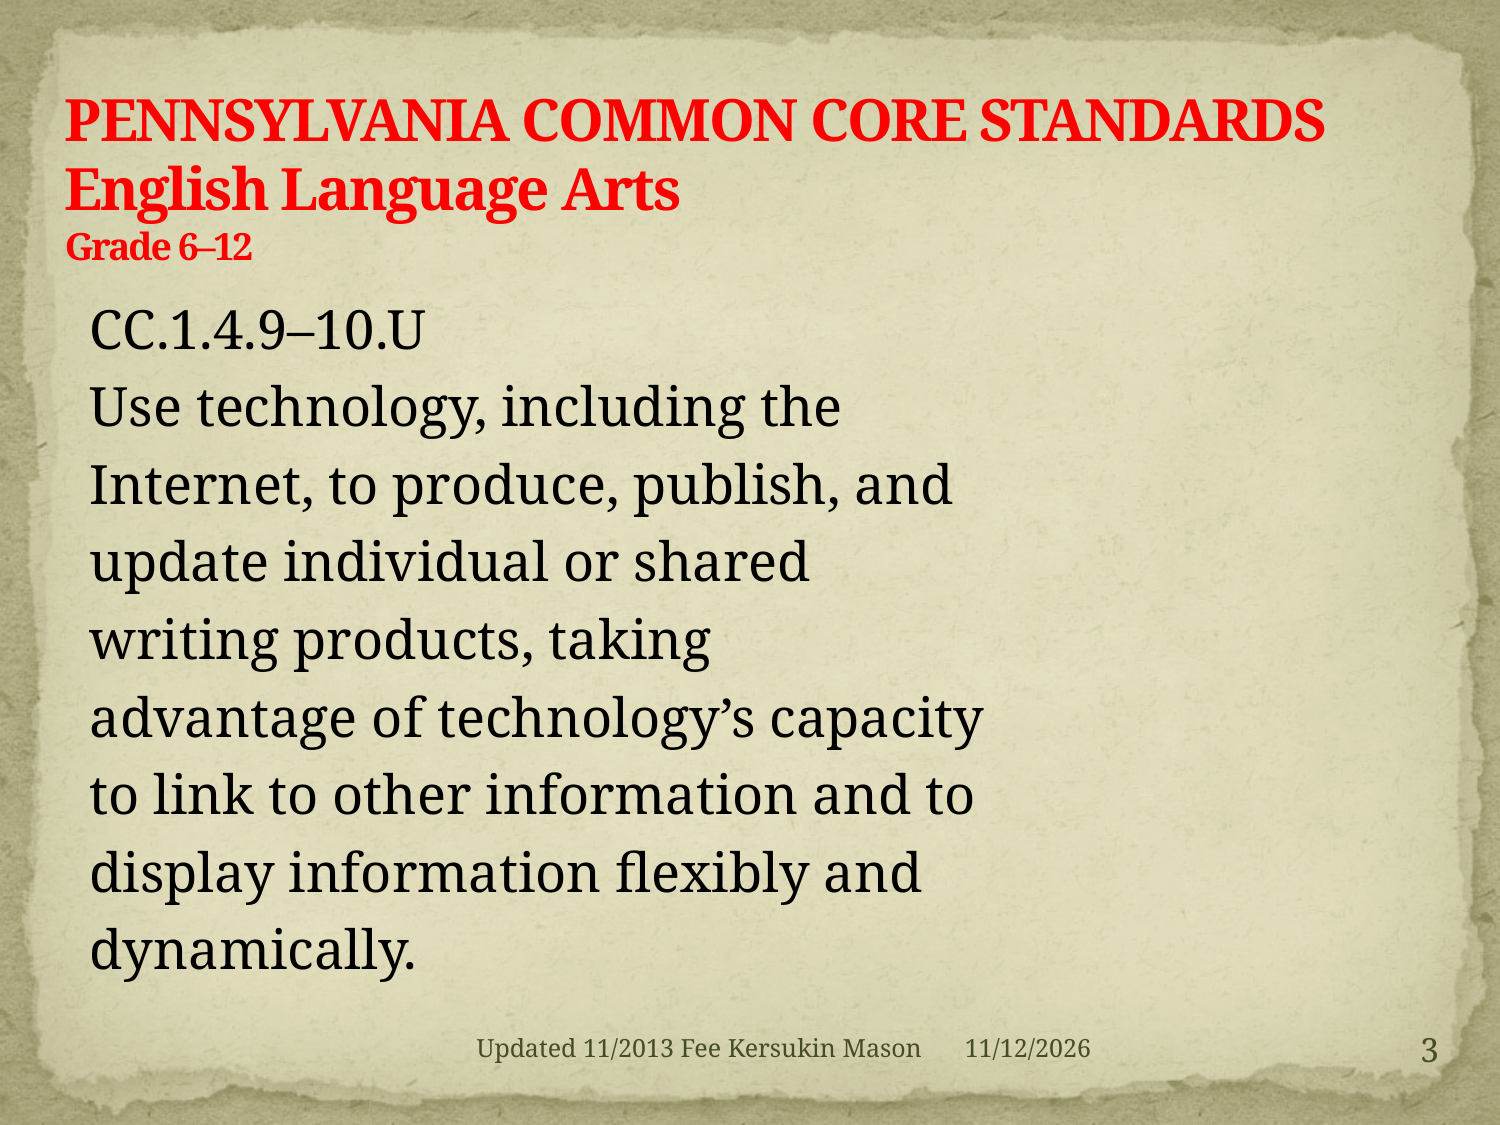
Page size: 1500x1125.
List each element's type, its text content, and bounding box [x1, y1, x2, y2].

slide_number 3 [1379, 1014, 1480, 1089]
footer Updated 11/2013 Fee Kersukin Mason [350, 1017, 938, 1081]
list CC.1.4.9–10.U Use technology, including the Internet, to produce, publish, and update individual or shared writing products, taking advantage of technology’s capacity to link to other information and to display information flexibly and dynamically. [75, 287, 1425, 1000]
title PENNSYLVANIA COMMON CORE STANDARDS English Language Arts Grade 6–12 [49, 24, 1425, 275]
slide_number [950, 1017, 1375, 1081]
